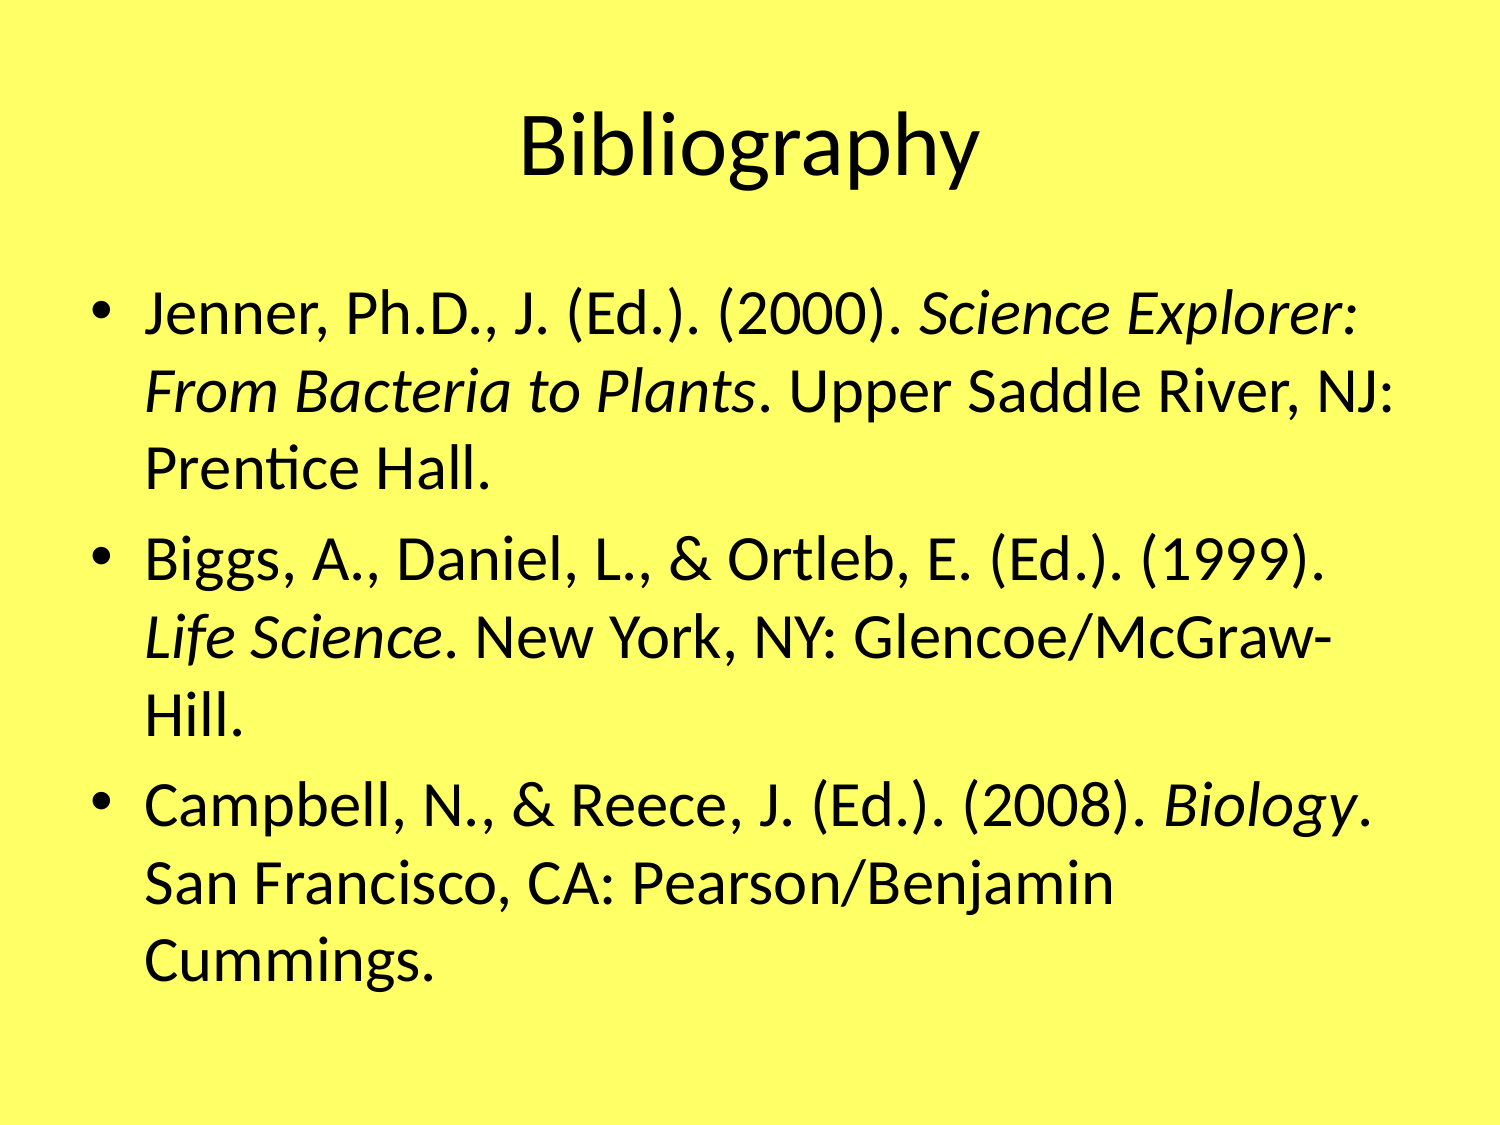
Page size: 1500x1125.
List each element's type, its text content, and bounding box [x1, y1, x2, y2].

title Bibliography [75, 45, 1425, 233]
list Jenner, Ph.D., J. (Ed.). (2000). Science Explorer: From Bacteria to Plants. Upper Saddle River, NJ: Prentice Hall. Biggs, A., Daniel, L., & Ortleb, E. (Ed.). (1999). Life Science. New York, NY: Glencoe/McGraw-Hill. Campbell, N., & Reece, J. (Ed.). (2008). Biology. San Francisco, CA: Pearson/Benjamin Cummings. [75, 262, 1425, 1005]
